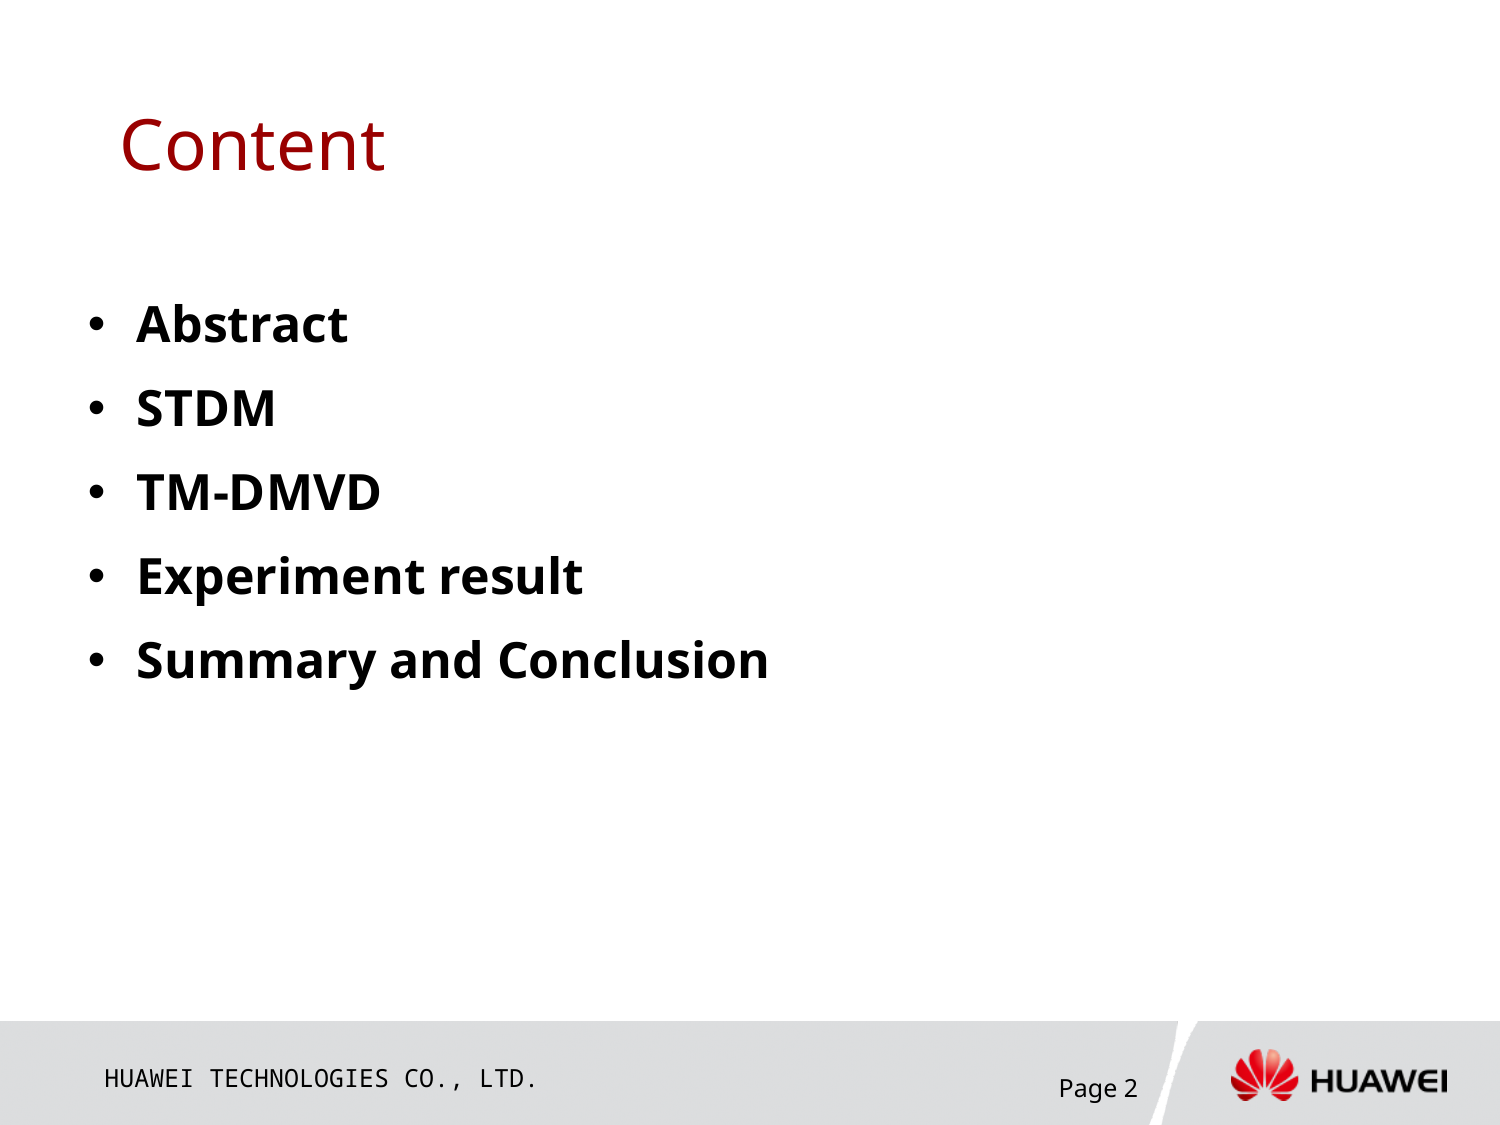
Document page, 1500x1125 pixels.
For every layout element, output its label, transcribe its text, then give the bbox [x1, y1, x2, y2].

picture [0, 1021, 1500, 1125]
title Content [106, 70, 1378, 214]
text_box Abstract STDM TM-DMVD Experiment result Summary and Conclusion [74, 262, 1425, 1005]
